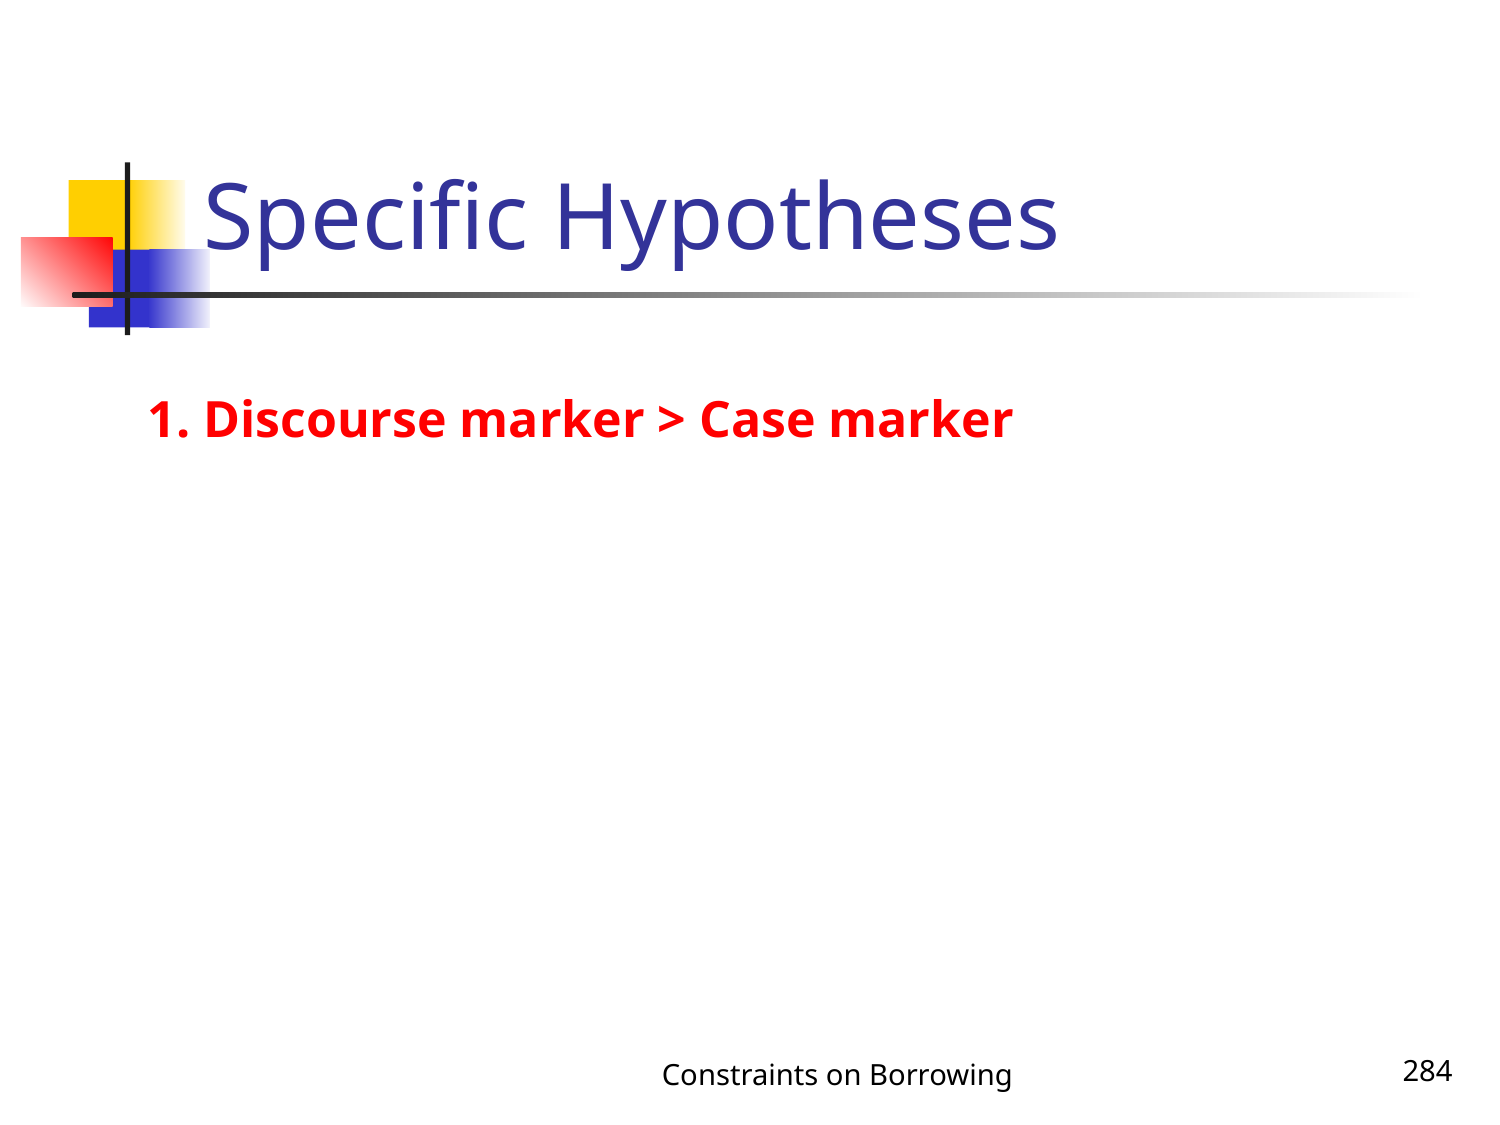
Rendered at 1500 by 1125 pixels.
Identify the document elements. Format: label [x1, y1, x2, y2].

text_box [132, 380, 1179, 456]
footer [599, 1023, 1076, 1100]
title [188, 34, 1468, 276]
slide_number [1154, 1023, 1468, 1100]
